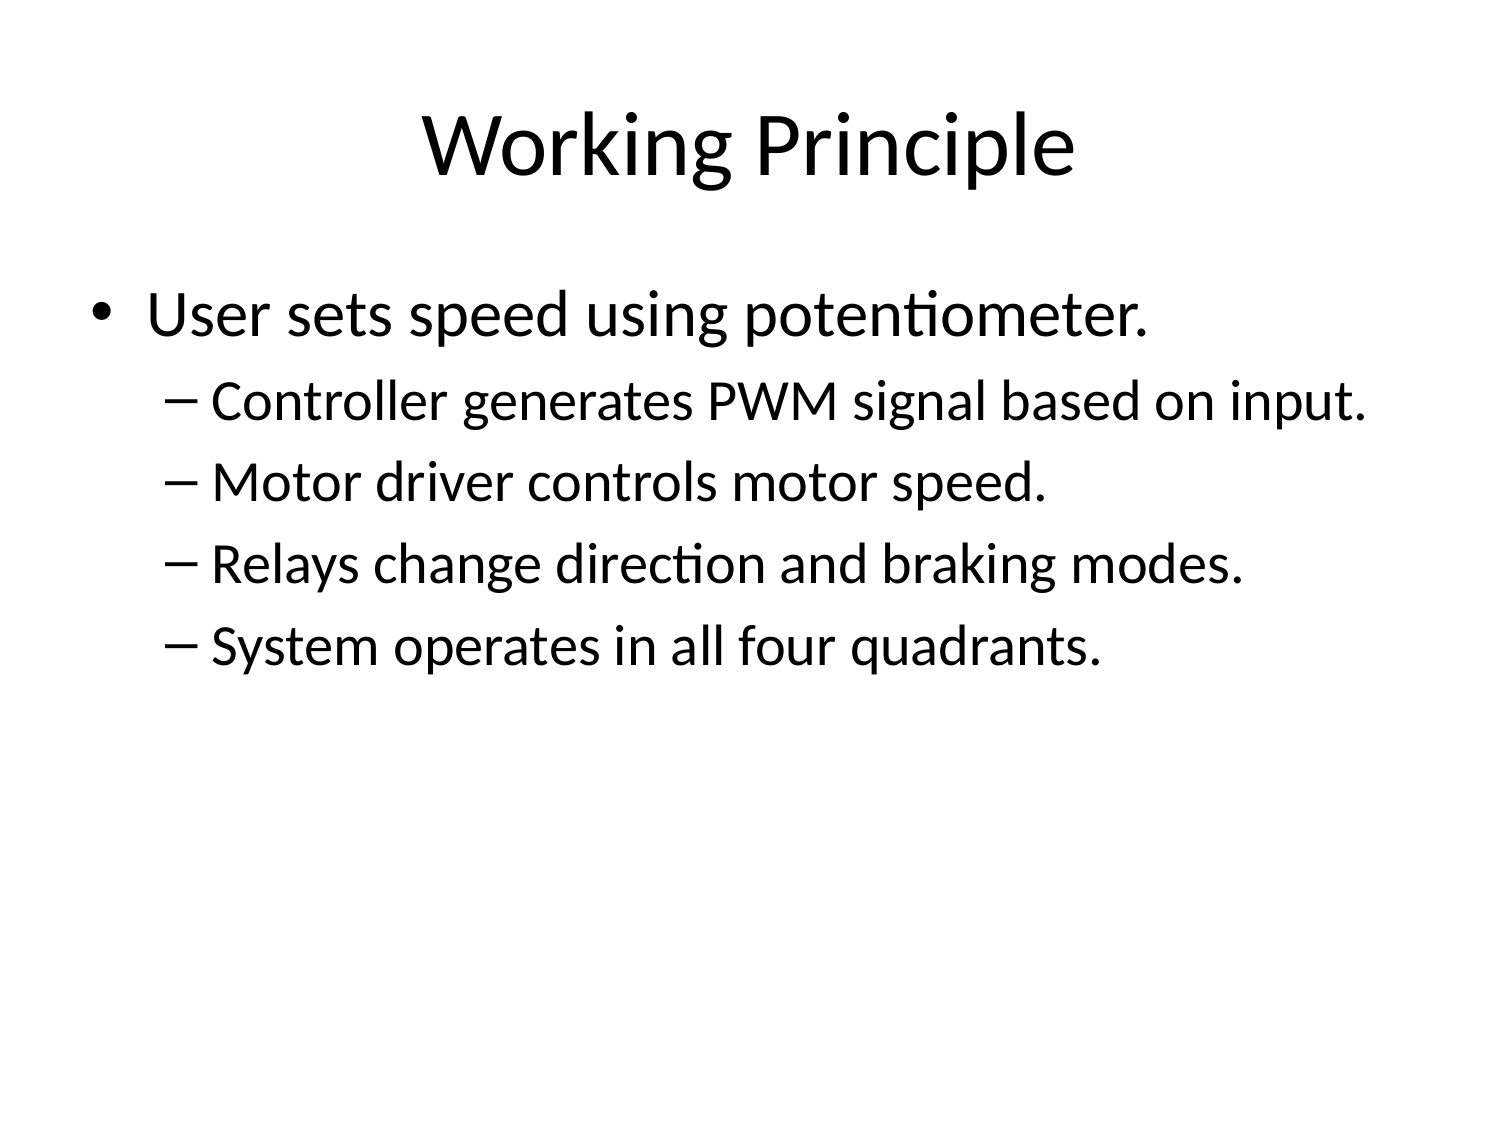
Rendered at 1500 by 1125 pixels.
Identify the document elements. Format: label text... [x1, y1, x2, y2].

list User sets speed using potentiometer. Controller generates PWM signal based on input. Motor driver controls motor speed. Relays change direction and braking modes. System operates in all four quadrants. [75, 262, 1425, 1005]
title Working Principle [75, 45, 1425, 233]
